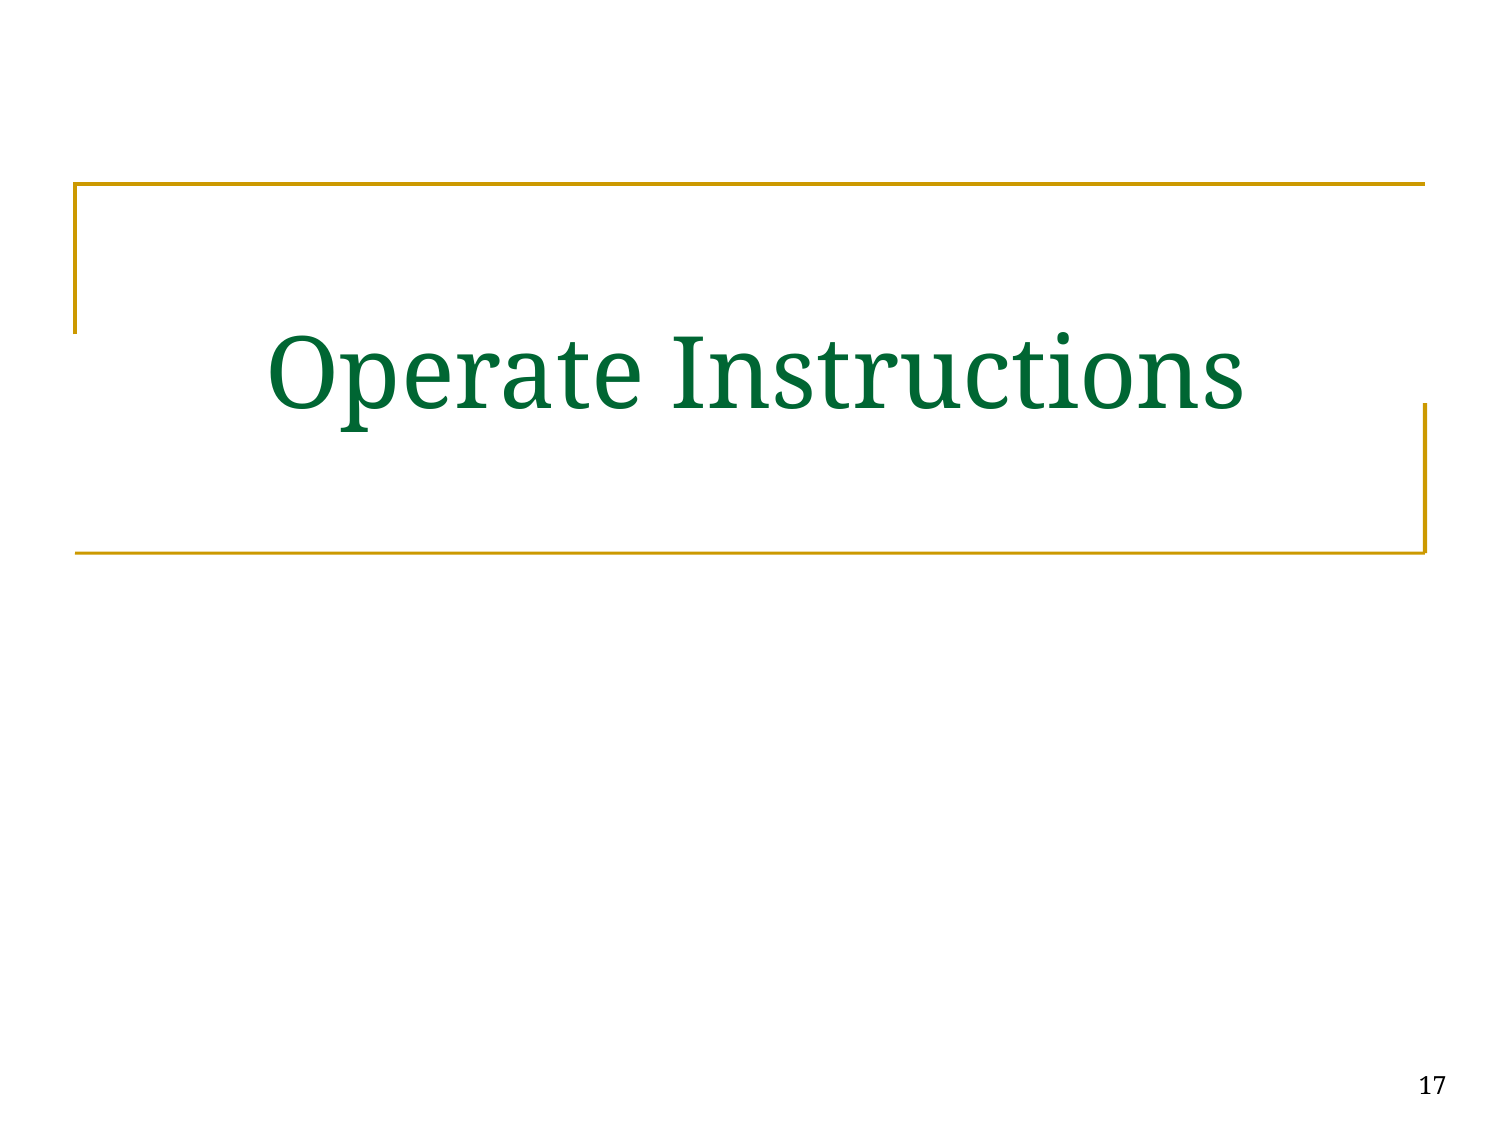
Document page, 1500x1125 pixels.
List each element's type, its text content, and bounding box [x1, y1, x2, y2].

title Operate Instructions [75, 187, 1438, 550]
slide_number 17 [1111, 1036, 1462, 1112]
